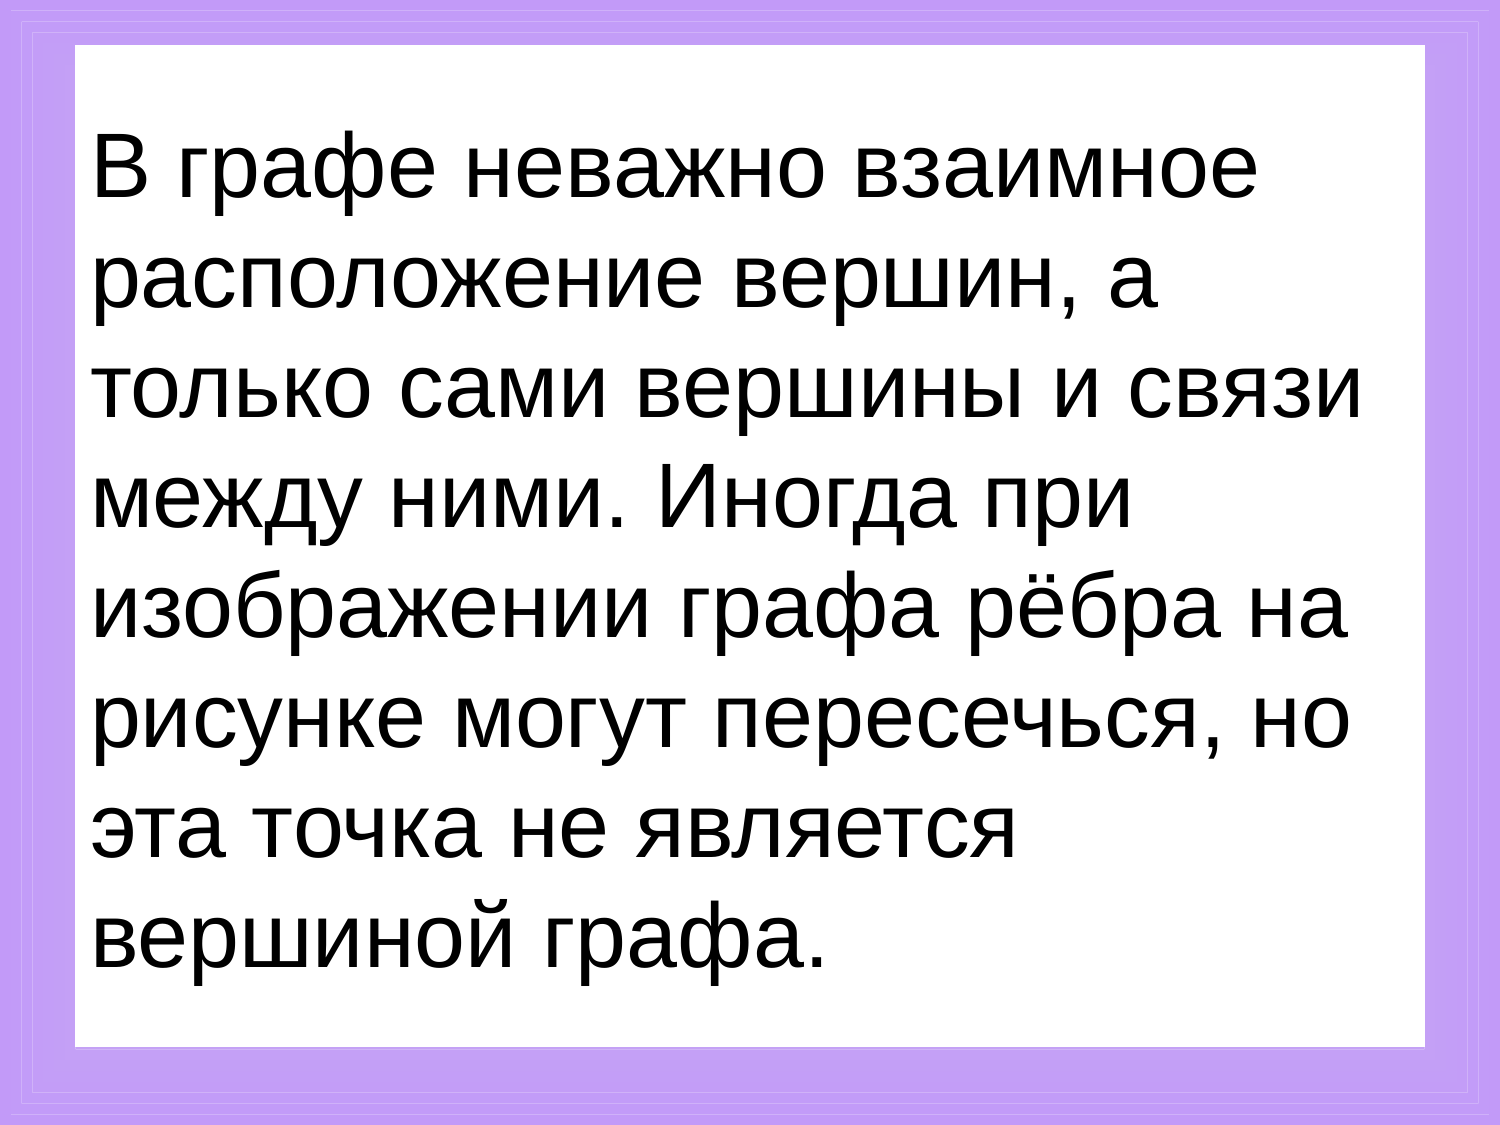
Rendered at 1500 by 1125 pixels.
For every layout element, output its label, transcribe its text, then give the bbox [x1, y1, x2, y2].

title В графе неважно взаимное расположение вершин, а только сами вершины и связи между ними. Иногда при изображении графа рёбра на рисунке могут пересечься, но эта точка не является вершиной графа. [74, 44, 1426, 1048]
